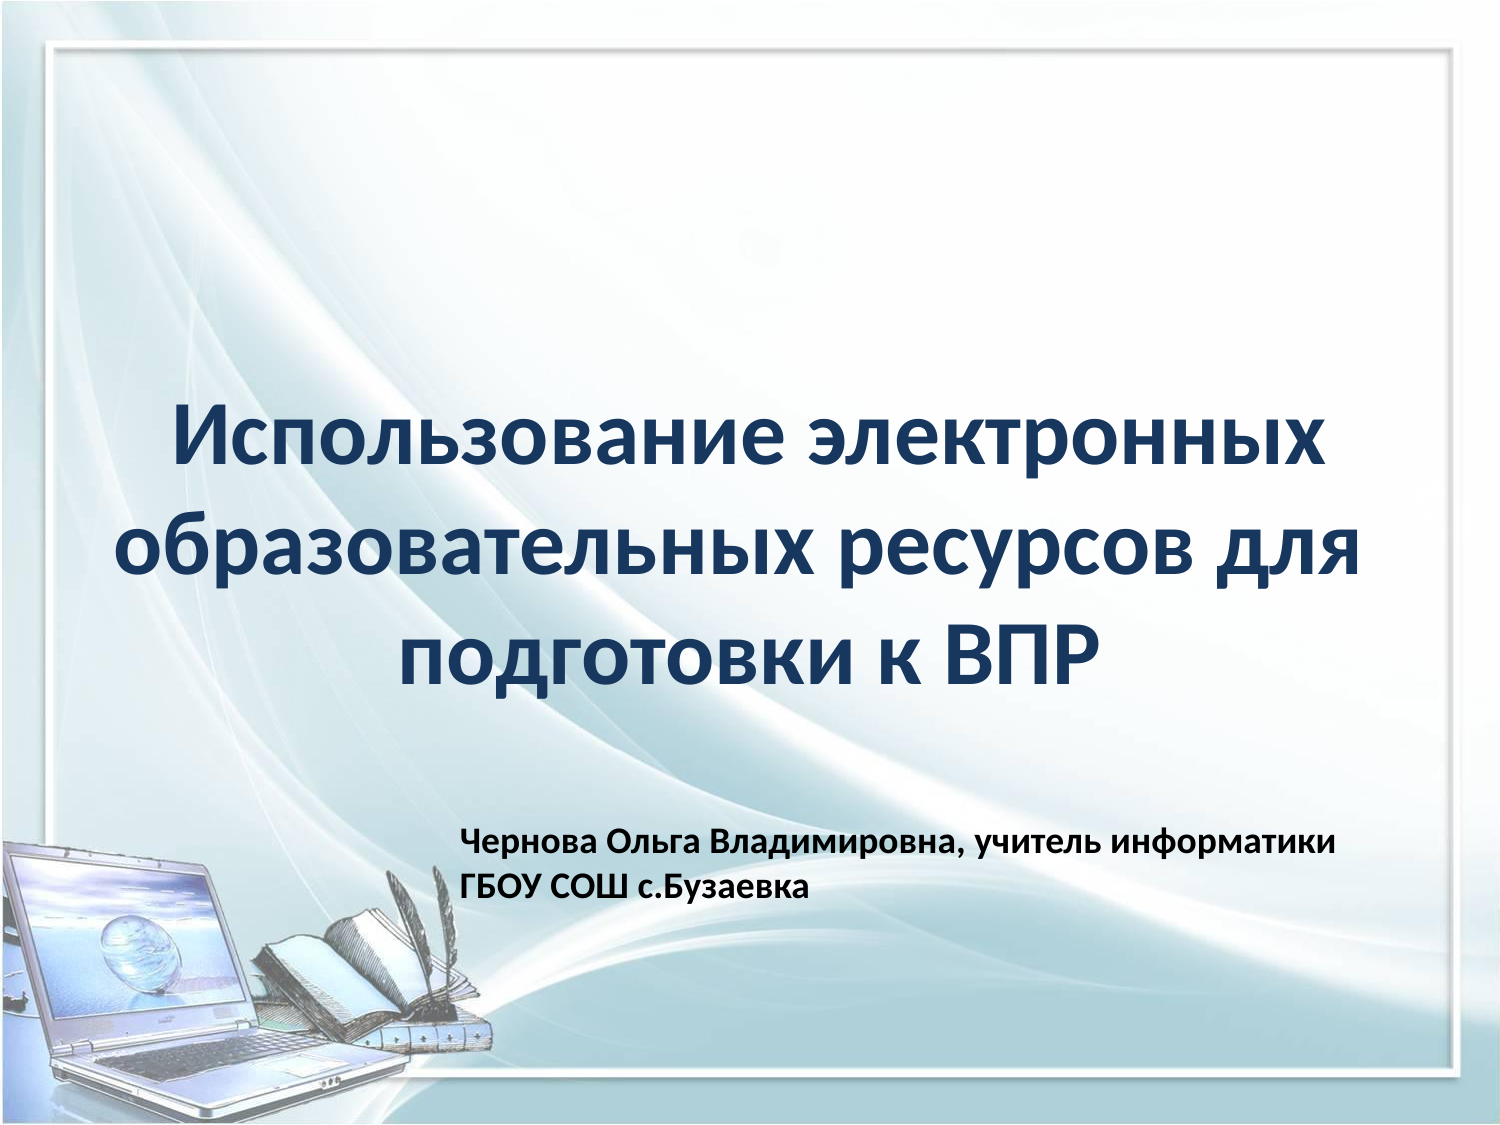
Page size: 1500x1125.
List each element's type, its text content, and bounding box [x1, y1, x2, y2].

text_box Чернова Ольга Владимировна, учитель информатики ГБОУ СОШ с.Бузаевка [445, 808, 1418, 914]
picture [0, 0, 1500, 1125]
title Использование электронных образовательных ресурсов для подготовки к ВПР [75, 45, 1425, 1032]
